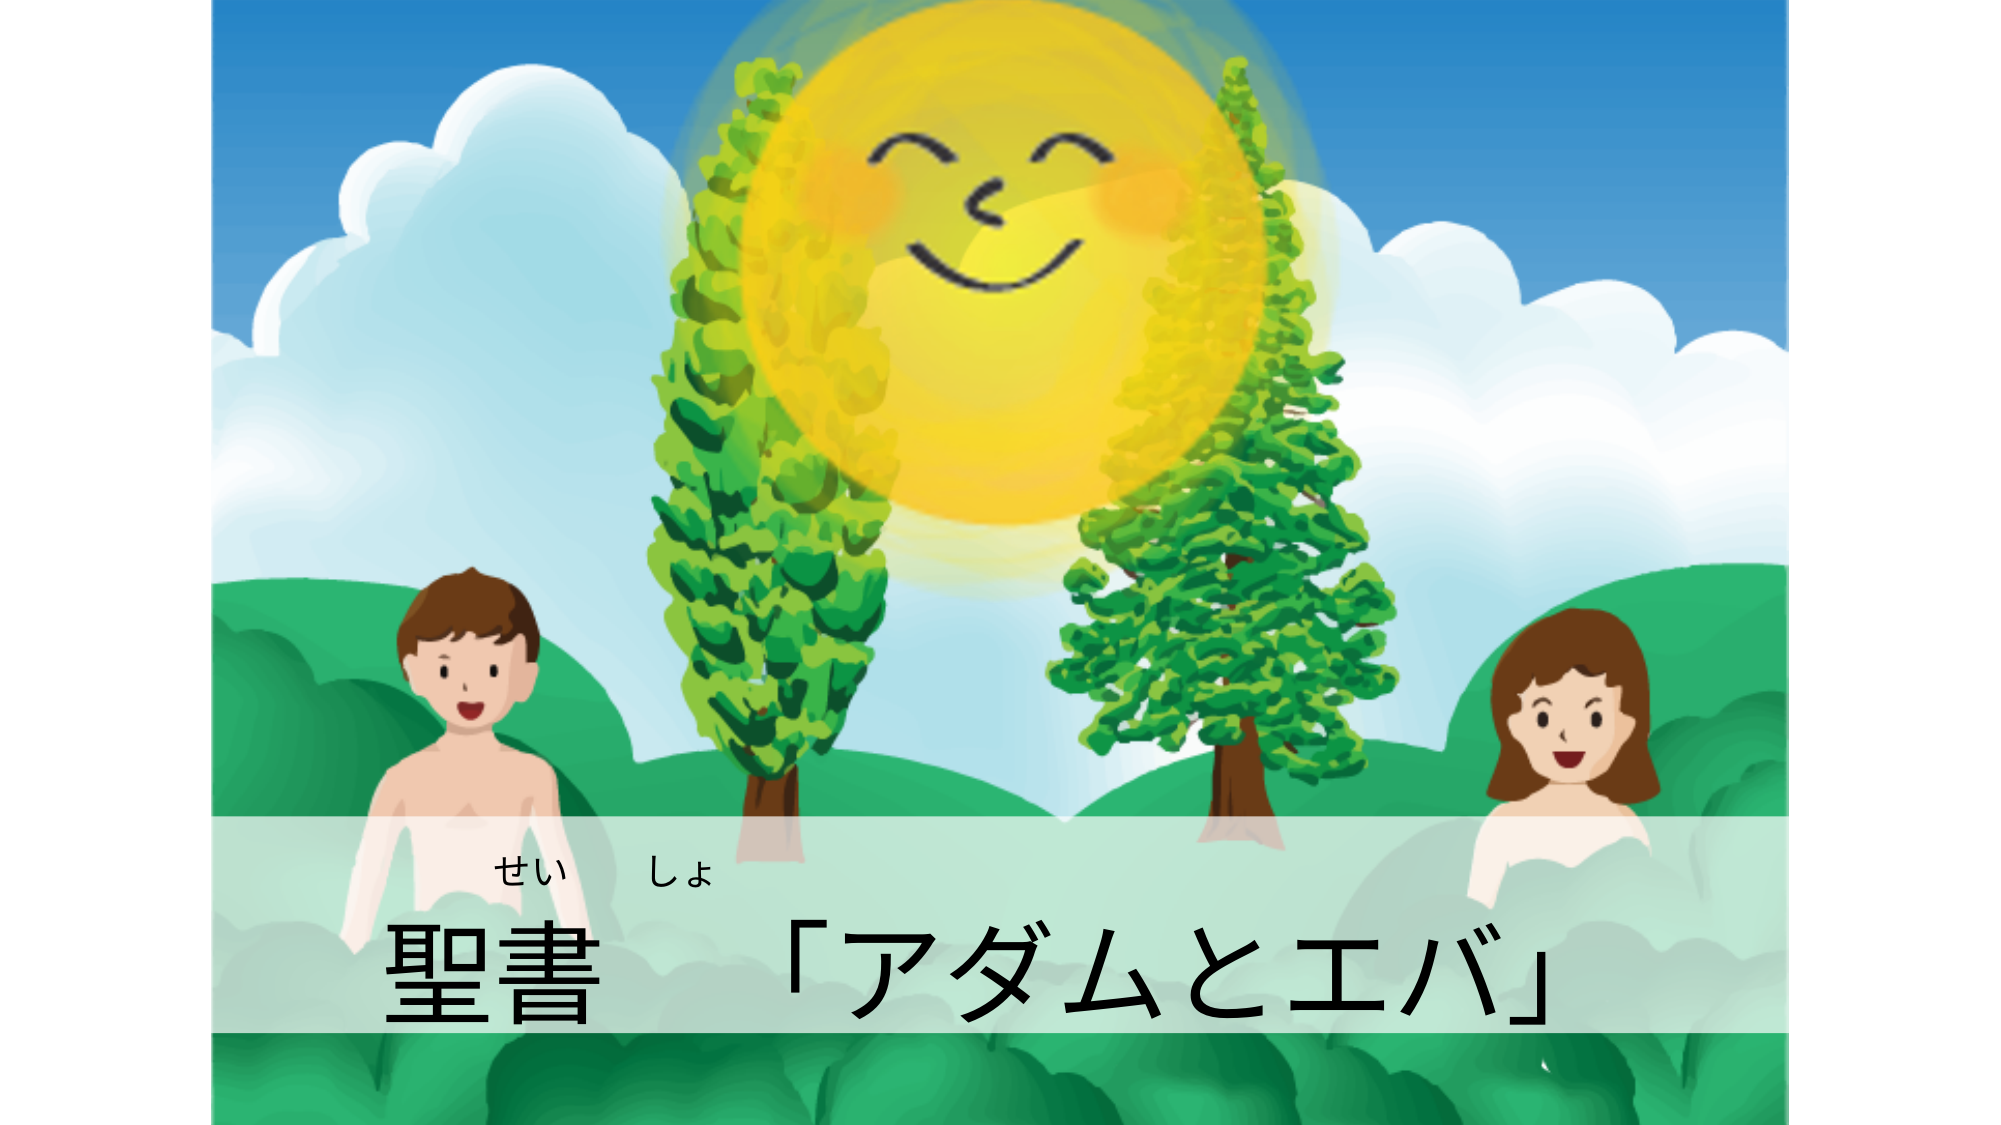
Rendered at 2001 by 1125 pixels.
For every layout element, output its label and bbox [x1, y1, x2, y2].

picture [211, 1034, 1789, 1125]
text_box [0, 816, 2000, 1034]
picture [211, 0, 1789, 816]
